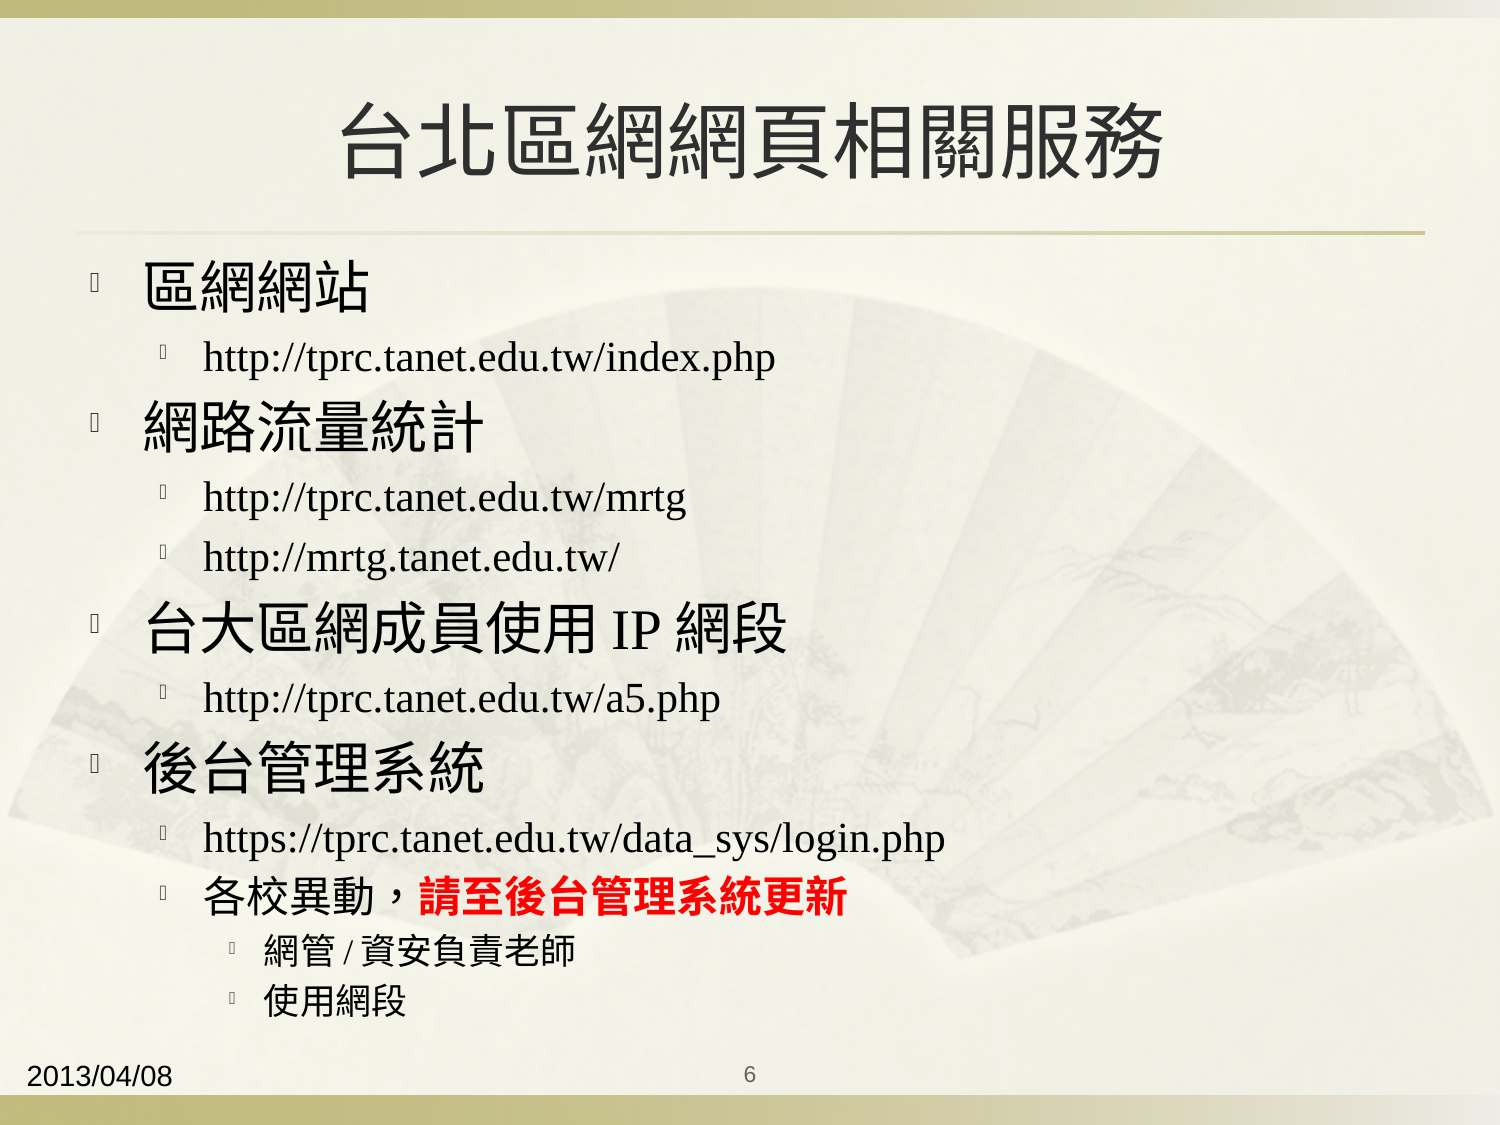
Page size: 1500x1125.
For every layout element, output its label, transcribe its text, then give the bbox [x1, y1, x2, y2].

list 區網網站 http://tprc.tanet.edu.tw/index.php 網路流量統計 http://tprc.tanet.edu.tw/mrtg http://mrtg.tanet.edu.tw/ 台大區網成員使用IP網段 http://tprc.tanet.edu.tw/a5.php 後台管理系統 https://tprc.tanet.edu.tw/data_sys/login.php 各校異動，請至後台管理系統更新 網管/資安負責老師 使用網段 [75, 243, 1425, 1032]
slide_number 6 [675, 1050, 825, 1097]
title 台北區網網頁相關服務 [75, 45, 1425, 233]
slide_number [11, 1050, 537, 1097]
